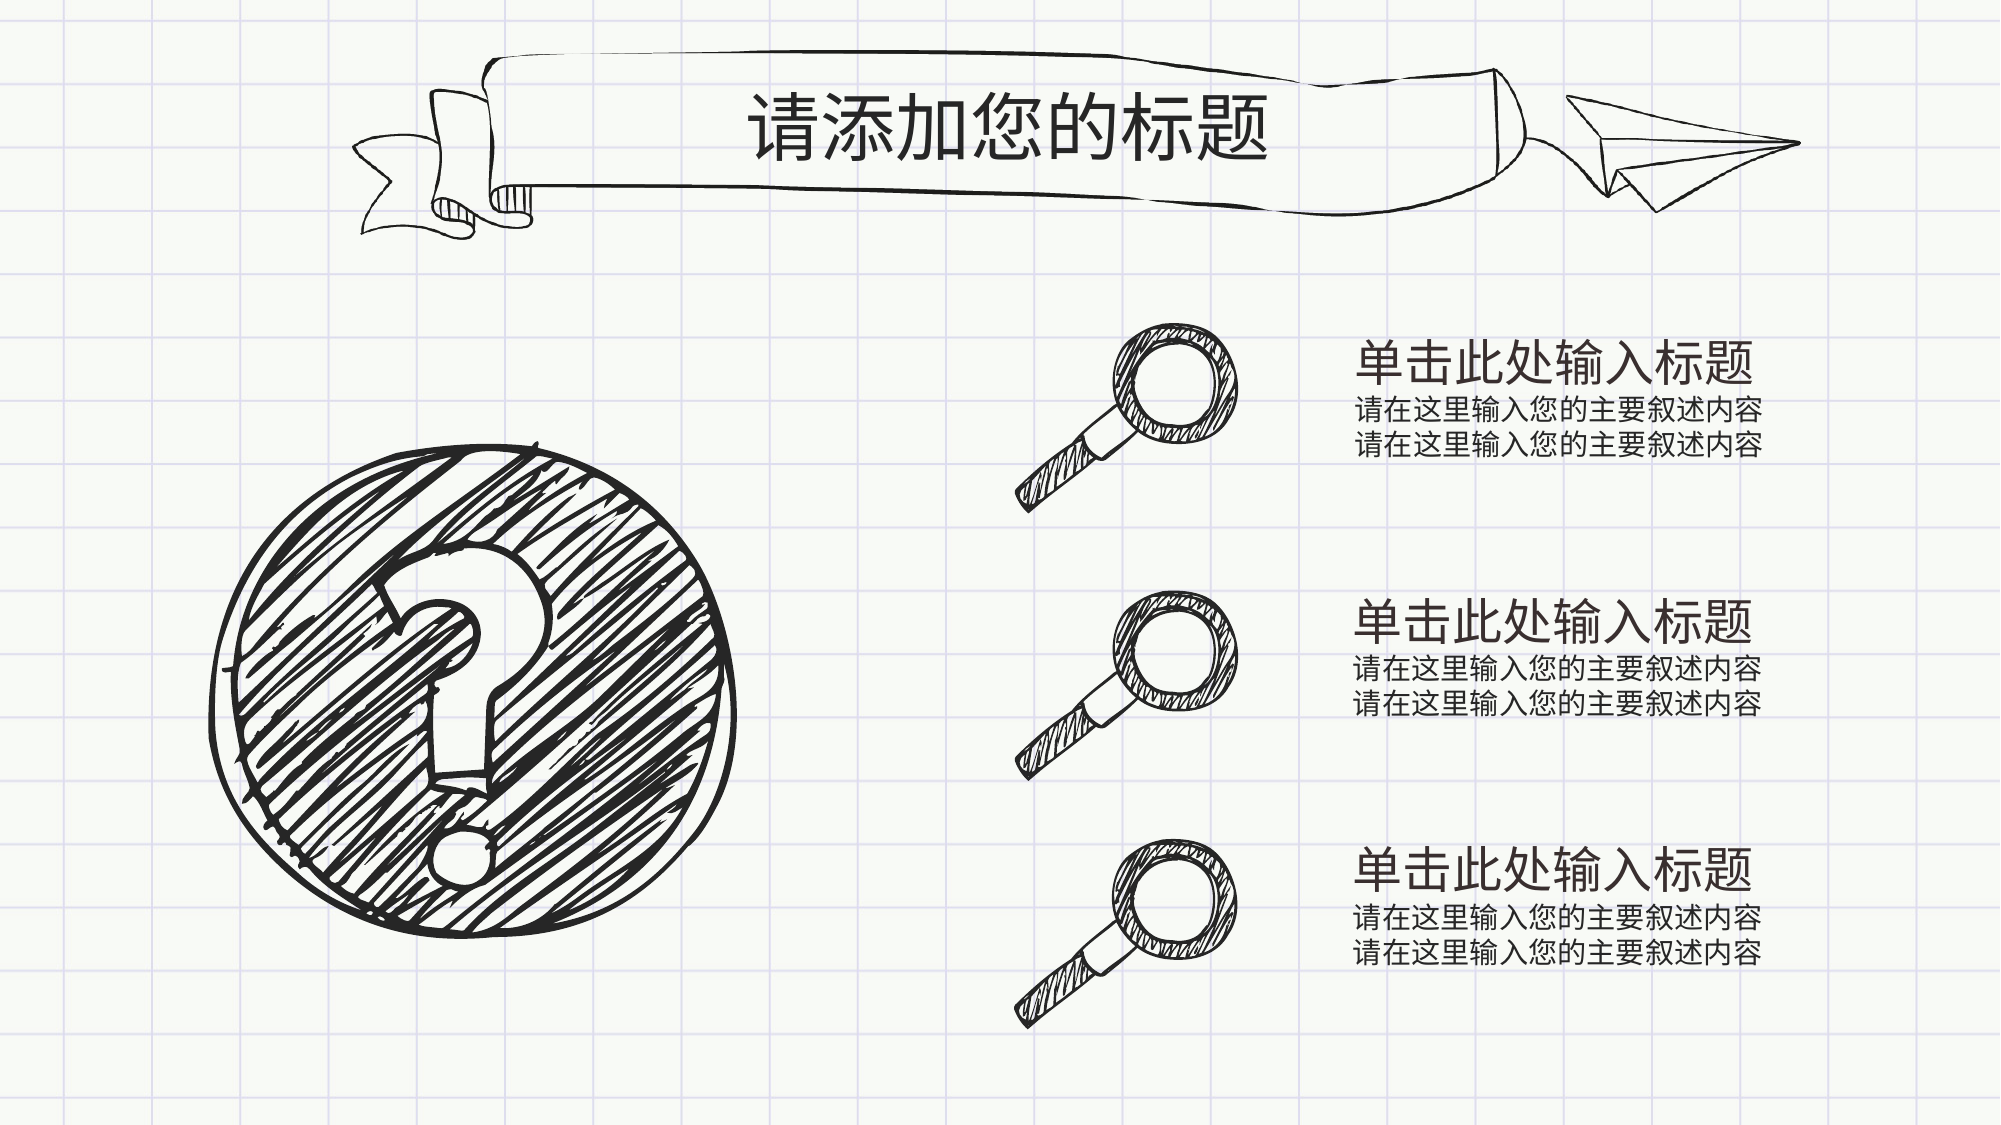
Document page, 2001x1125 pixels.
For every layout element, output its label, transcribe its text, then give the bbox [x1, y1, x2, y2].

text_box [208, 441, 737, 939]
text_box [1014, 321, 1250, 514]
picture [352, 50, 1801, 240]
text_box 单击此处输入标题 请在这里输入您的主要叙述内容 请在这里输入您的主要叙述内容 [1339, 324, 1780, 559]
text_box 单击此处输入标题 请在这里输入您的主要叙述内容 请在这里输入您的主要叙述内容 [1338, 583, 1778, 818]
text_box 单击此处输入标题 请在这里输入您的主要叙述内容 请在这里输入您的主要叙述内容 [1338, 831, 1778, 1067]
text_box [1013, 837, 1249, 1030]
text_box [1014, 589, 1250, 781]
